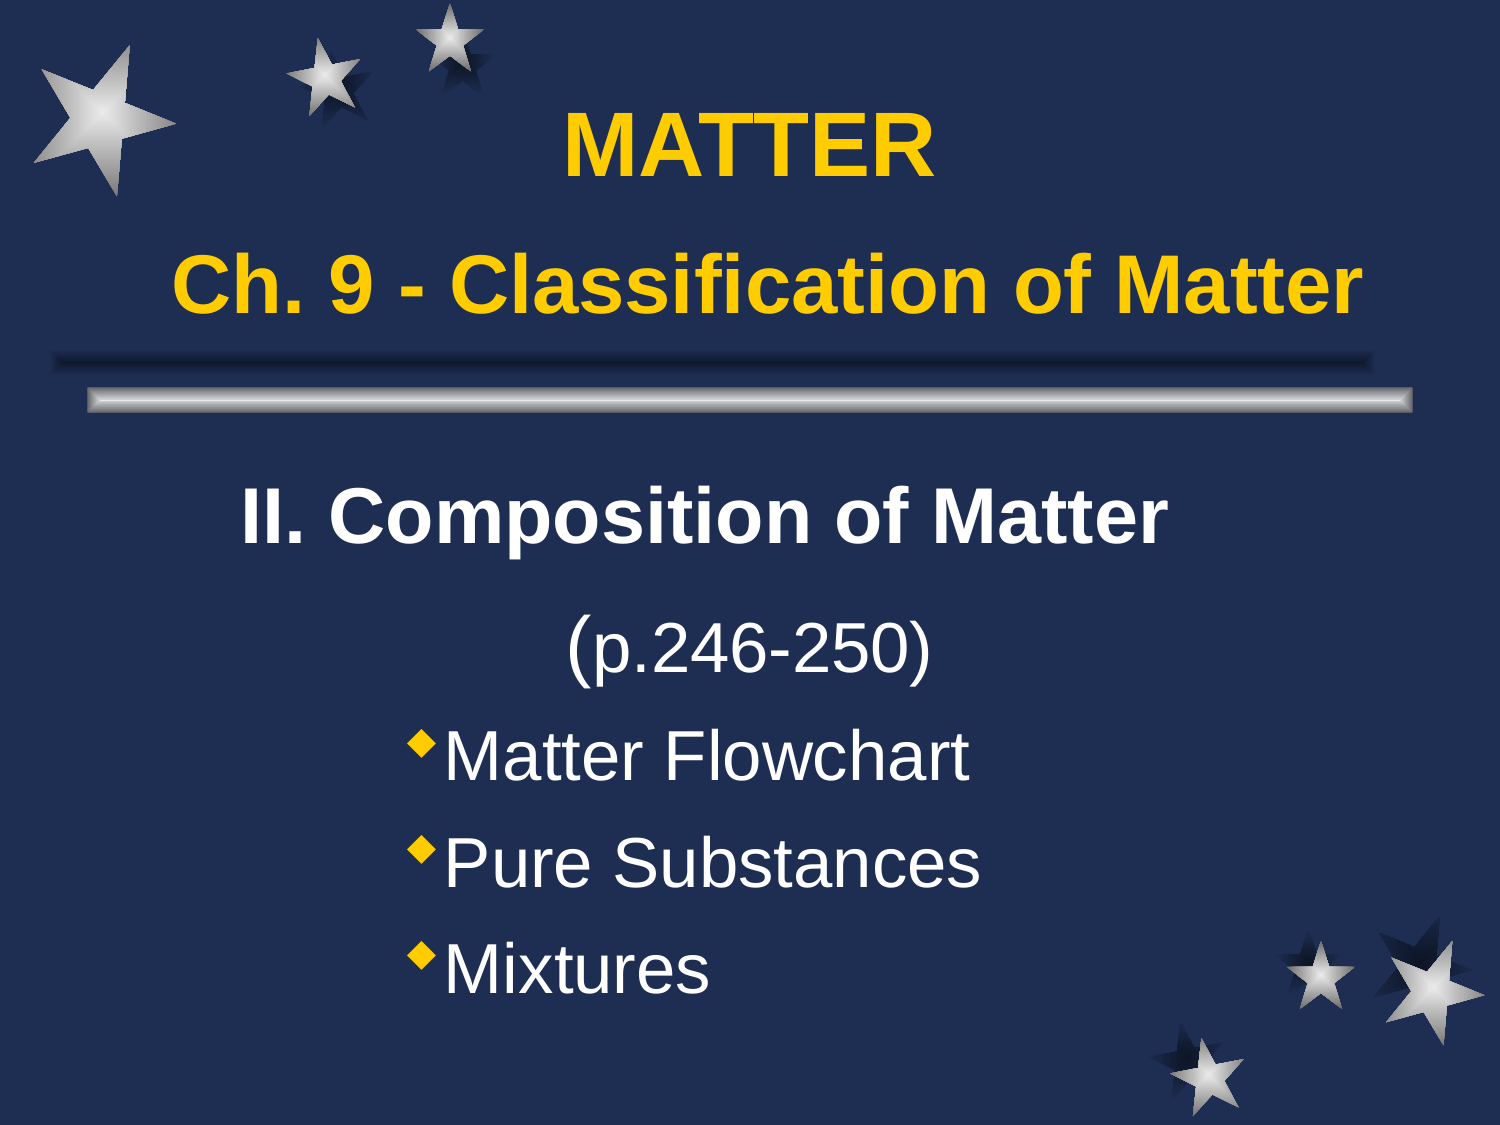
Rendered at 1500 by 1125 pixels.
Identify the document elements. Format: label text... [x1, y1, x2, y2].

subtitle II. Composition of Matter (p.246-250) Matter Flowchart Pure Substances Mixtures [225, 437, 1275, 1001]
text_box MATTER [547, 77, 953, 202]
title Ch. 9 - Classification of Matter [112, 149, 1426, 338]
